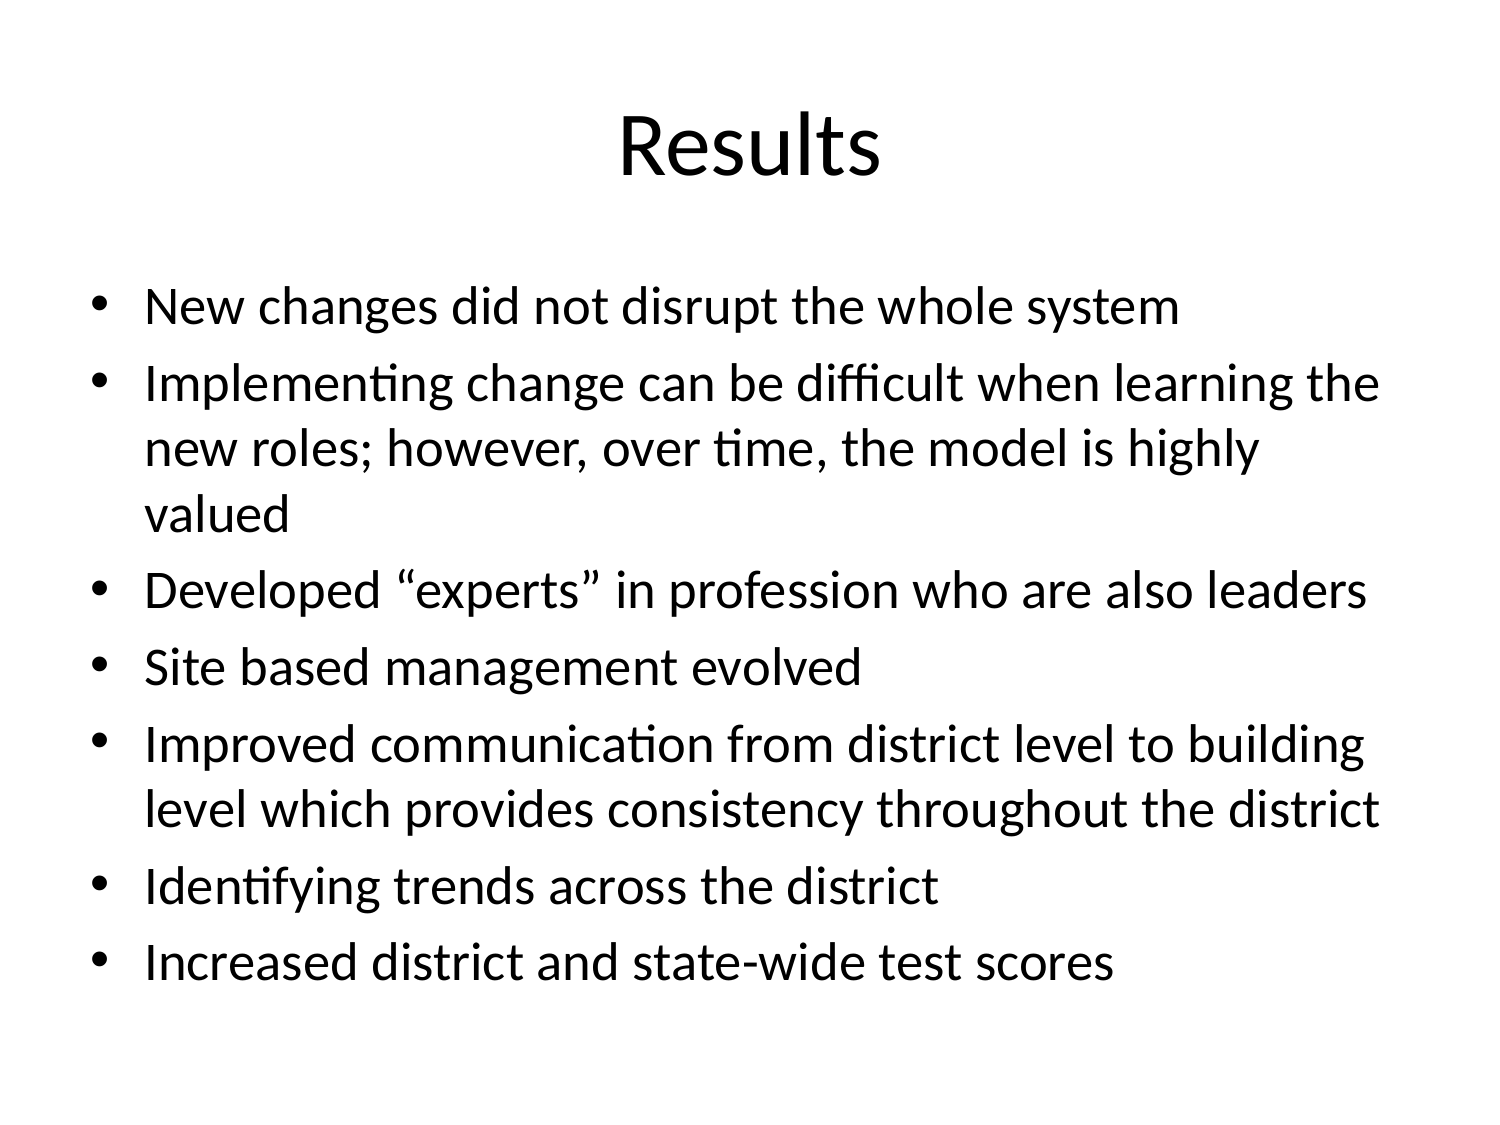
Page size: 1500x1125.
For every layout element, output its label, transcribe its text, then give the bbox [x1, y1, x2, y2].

list New changes did not disrupt the whole system Implementing change can be difficult when learning the new roles; however, over time, the model is highly valued Developed “experts” in profession who are also leaders Site based management evolved Improved communication from district level to building level which provides consistency throughout the district Identifying trends across the district Increased district and state-wide test scores [75, 262, 1425, 1005]
title Results [75, 45, 1425, 233]
